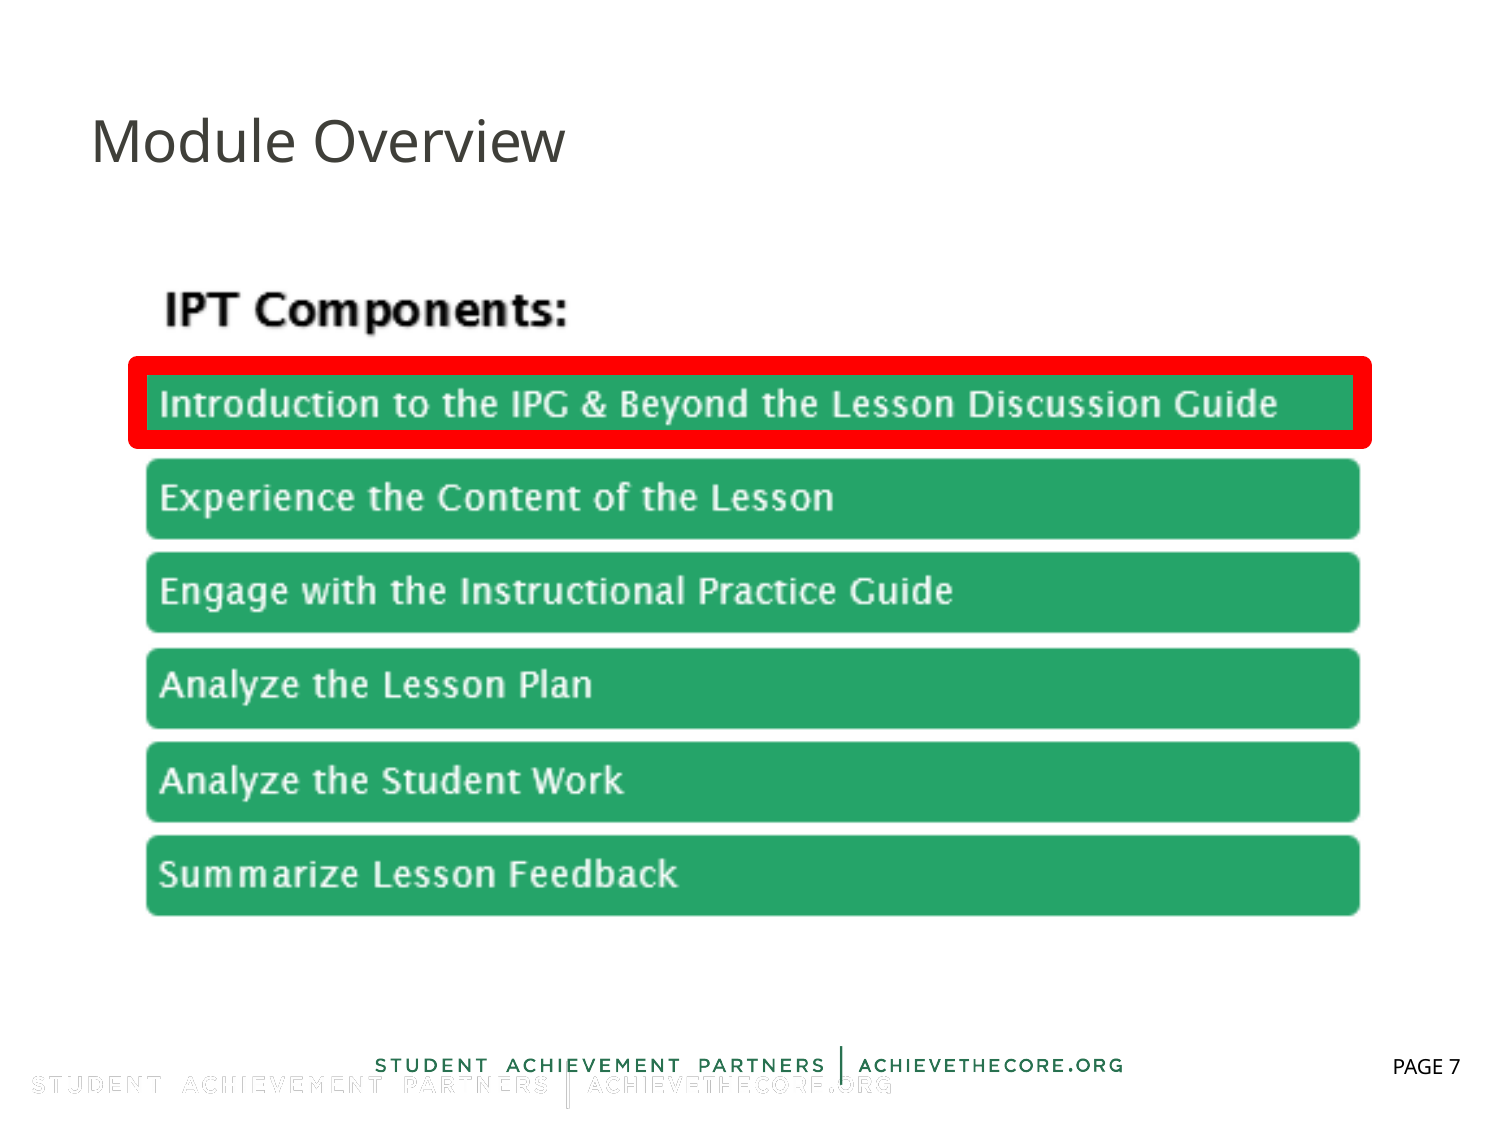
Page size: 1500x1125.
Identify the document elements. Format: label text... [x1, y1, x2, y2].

picture [12, 1046, 1122, 1112]
title Module Overview [75, 45, 1425, 233]
picture [129, 248, 1371, 941]
